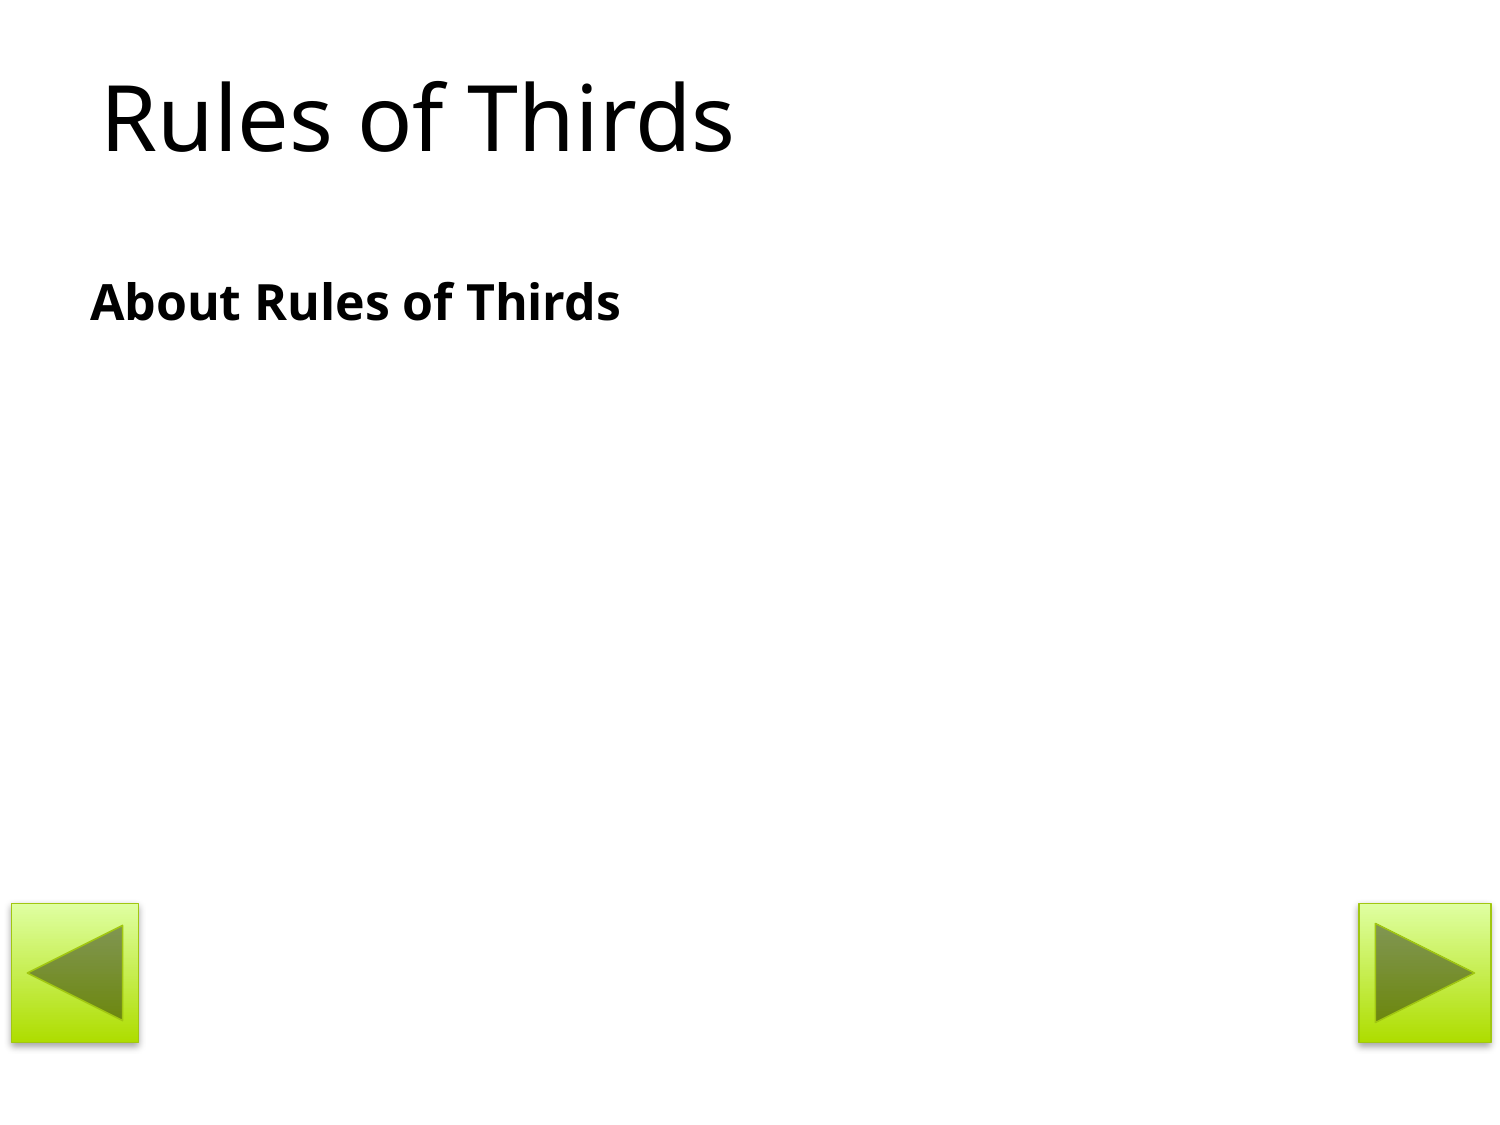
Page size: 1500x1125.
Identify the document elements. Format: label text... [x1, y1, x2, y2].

list About Rules of Thirds [75, 232, 738, 338]
title Rules of Thirds [75, 21, 762, 209]
